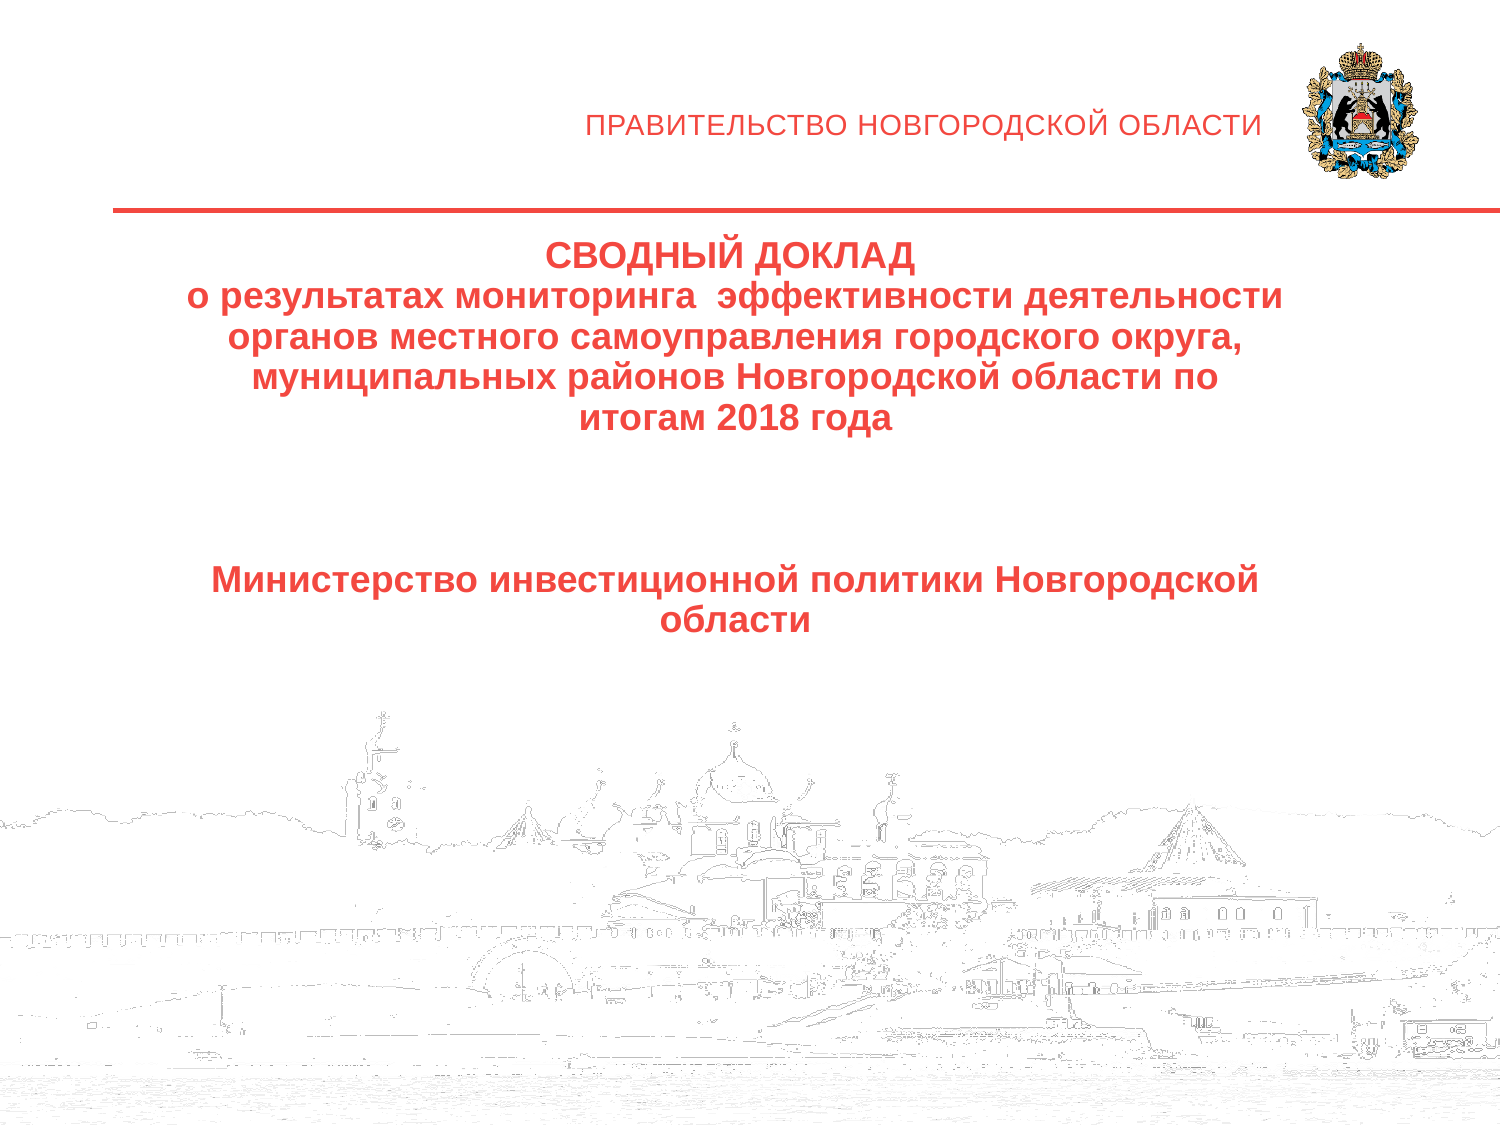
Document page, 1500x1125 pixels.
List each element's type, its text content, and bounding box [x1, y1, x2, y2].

text_box СВОДНЫЙ ДОКЛАД о результатах мониторинга эффективности деятельности органов местного самоуправления городского округа, муниципальных районов Новгородской области по итогам 2018 года Министерство инвестиционной политики Новгородской области [168, 228, 1303, 647]
picture [0, 659, 1500, 1125]
text_box ПРАВИТЕЛЬСТВО НОВГОРОДСКОЙ ОБЛАСТИ [570, 102, 1302, 147]
picture [1302, 43, 1419, 179]
